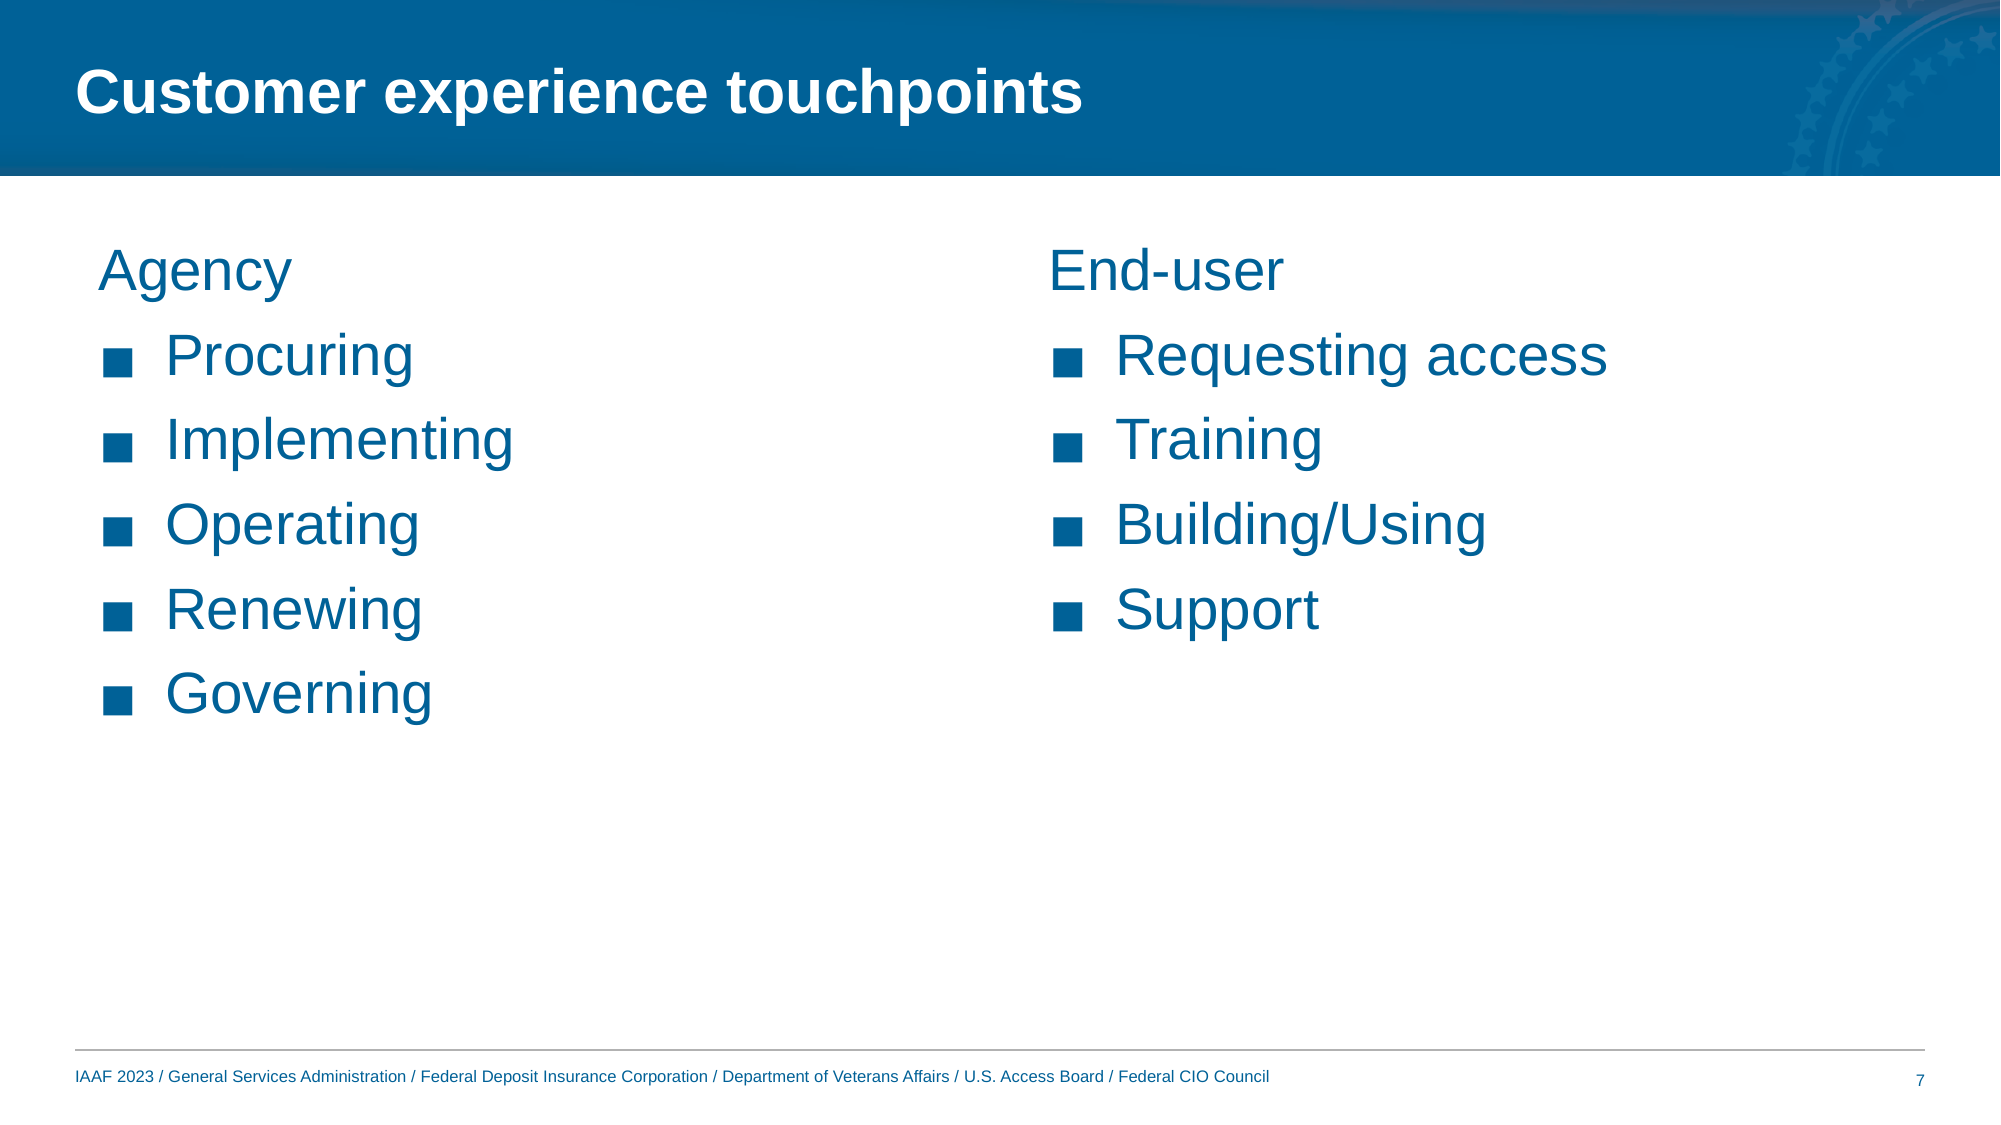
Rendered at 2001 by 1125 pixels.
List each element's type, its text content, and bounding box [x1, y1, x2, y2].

list Agency Procuring Implementing Operating Renewing Governing [75, 224, 975, 1035]
picture [0, 0, 2000, 176]
picture [0, 168, 666, 176]
title Customer experience touchpoints [75, 52, 1800, 128]
list End-user Requesting access Training Building/Using Support [1025, 224, 1925, 1038]
slide_number 7 [1880, 1065, 1925, 1095]
